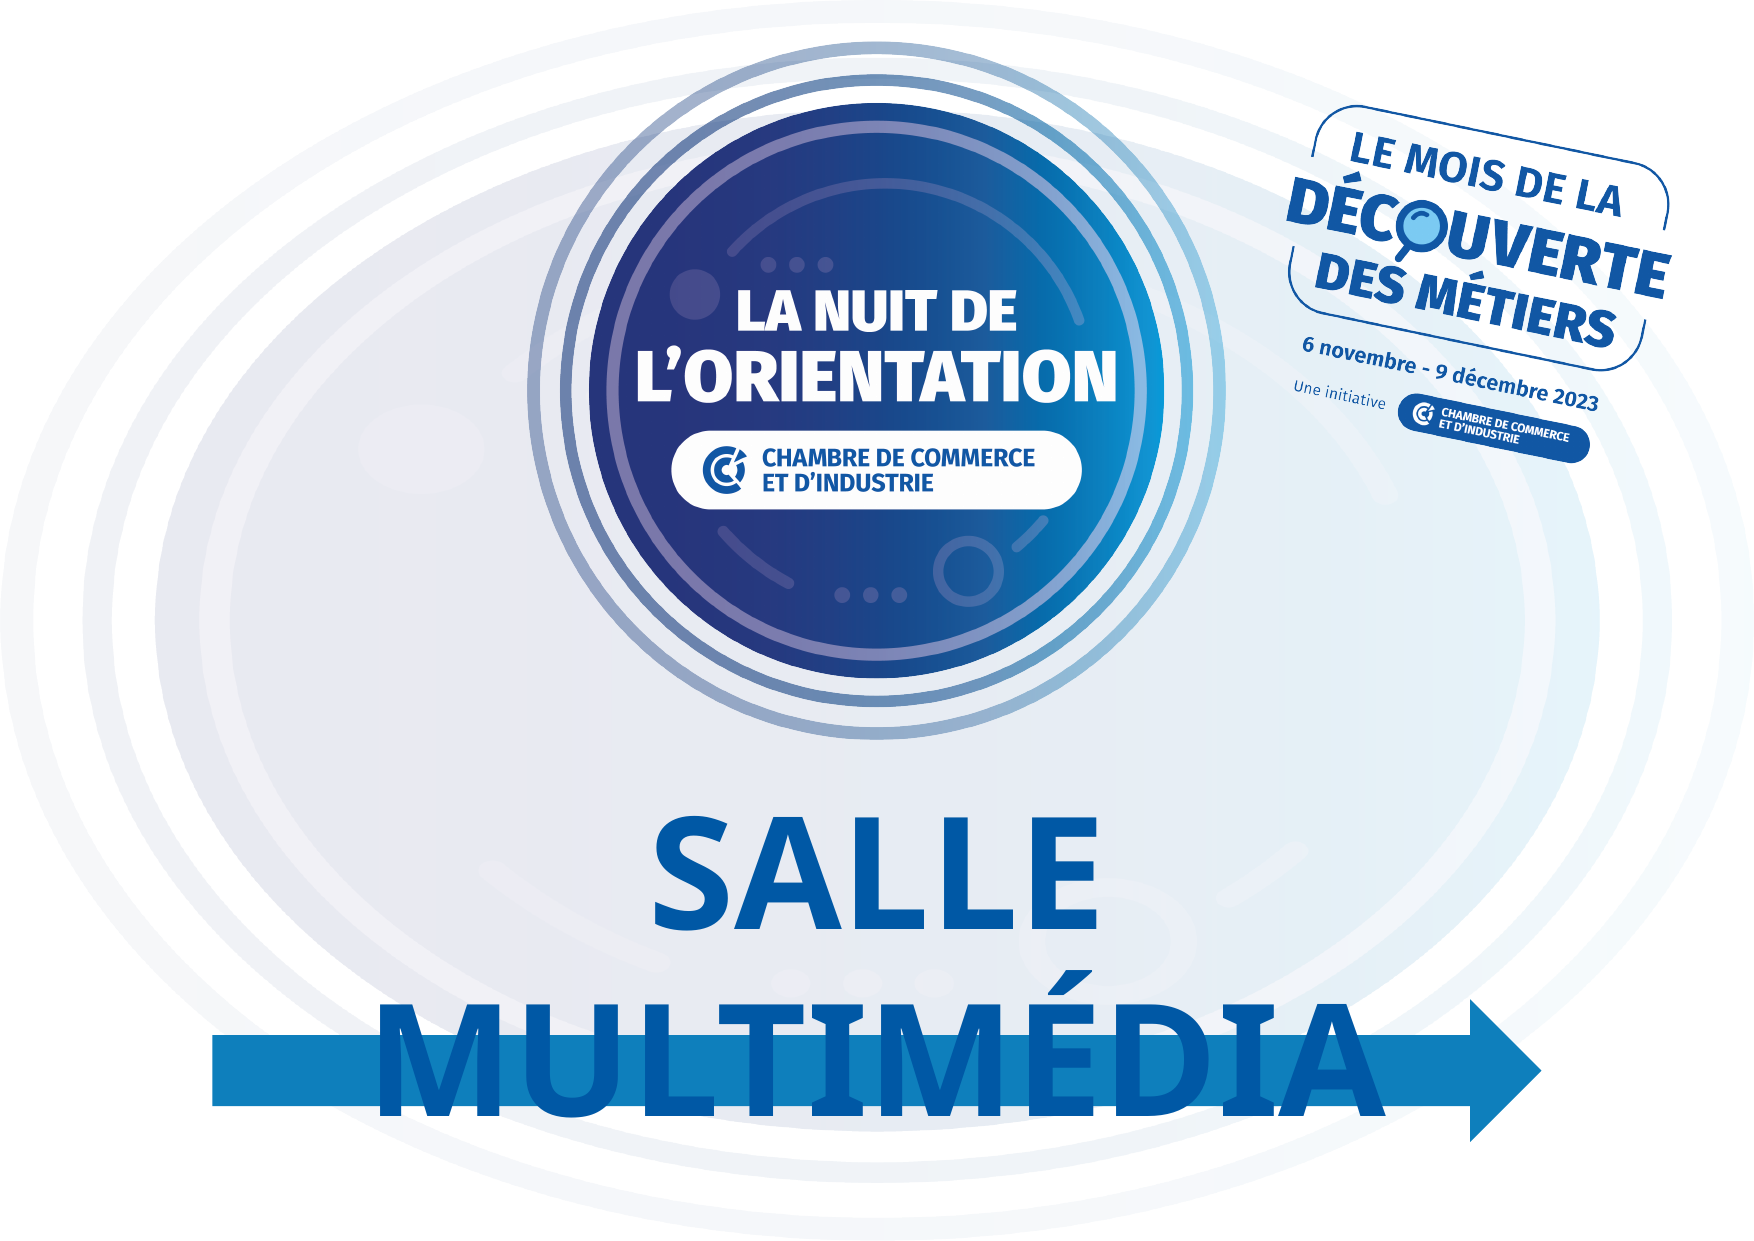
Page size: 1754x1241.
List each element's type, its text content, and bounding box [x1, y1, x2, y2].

text_box SALLE MULTIMÉDIA [168, 765, 1586, 1156]
picture [1250, 95, 1688, 474]
picture [527, 41, 1227, 740]
